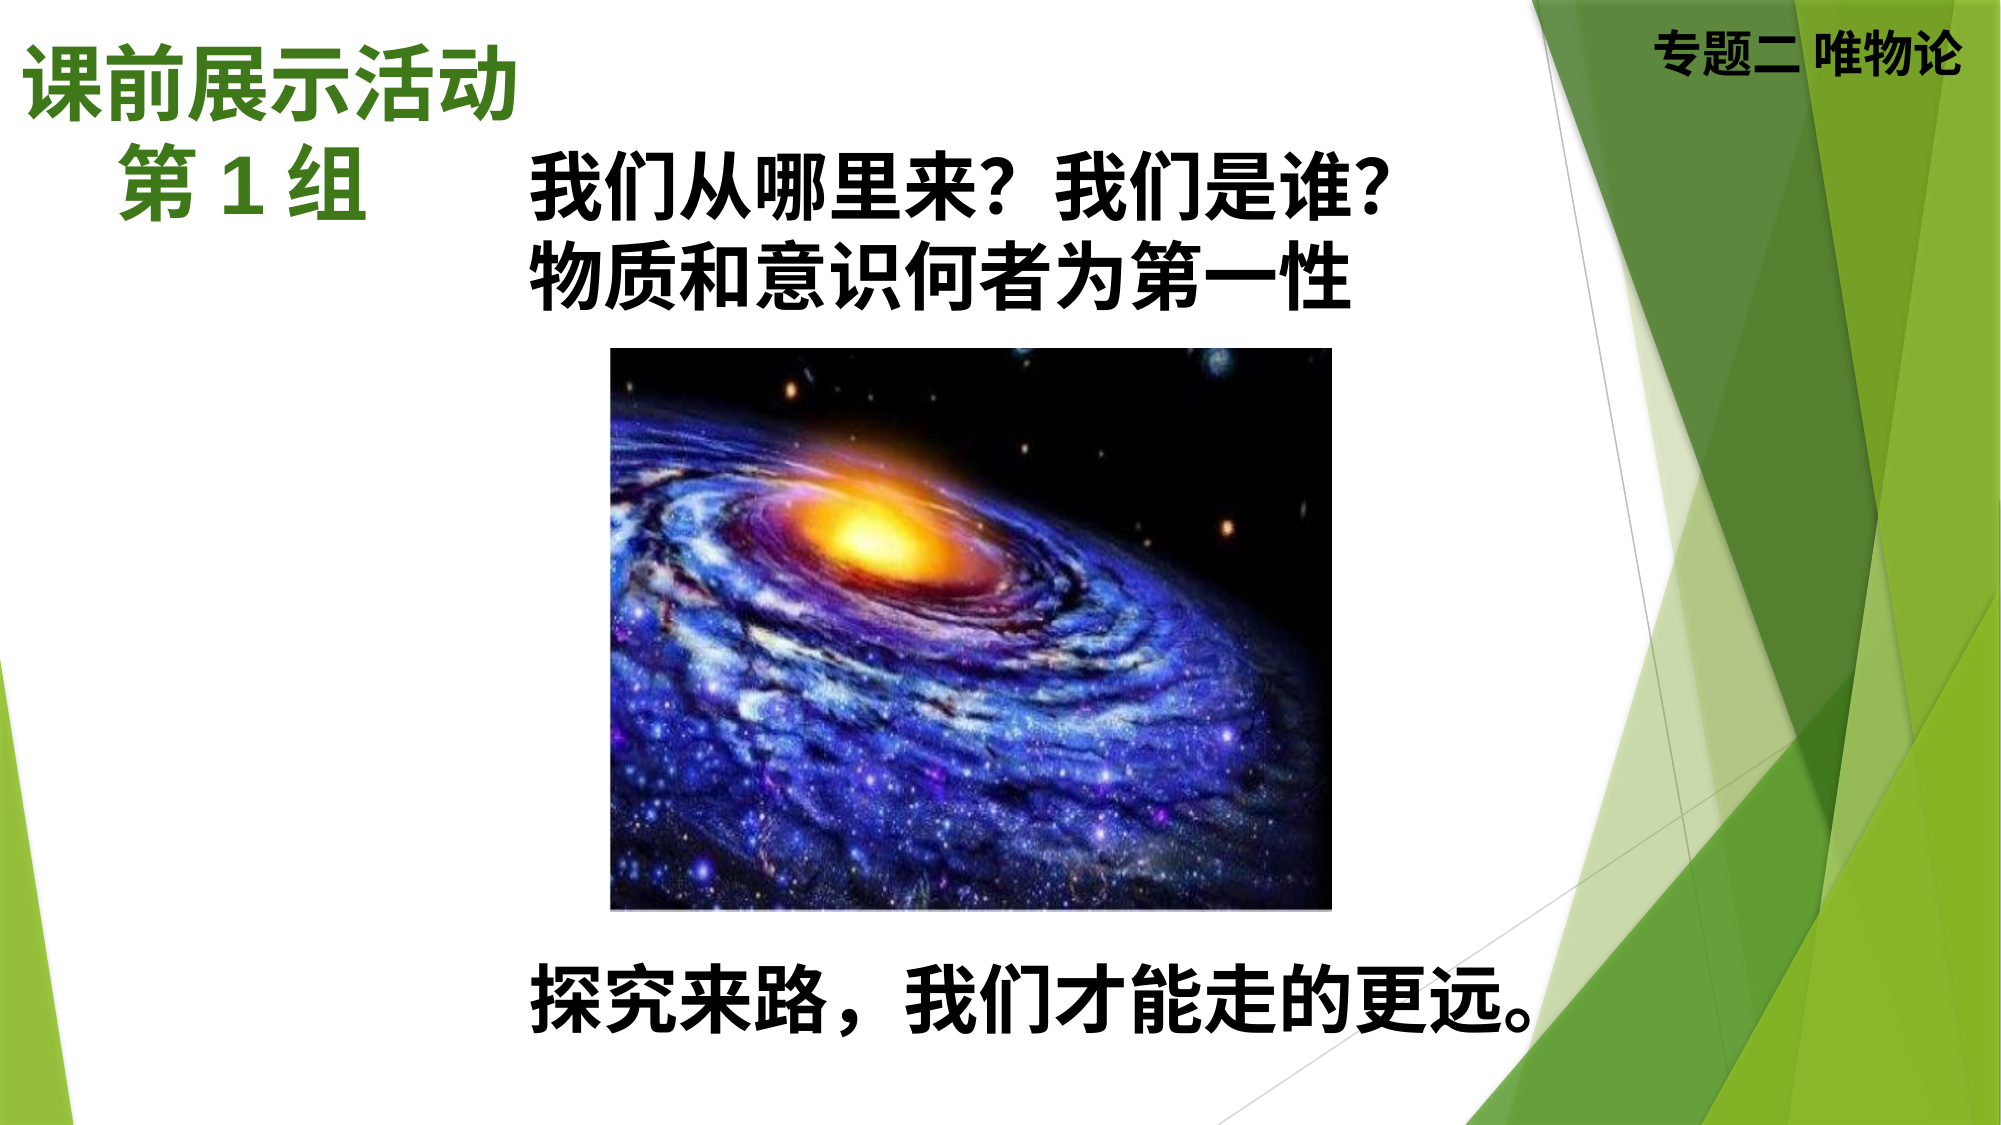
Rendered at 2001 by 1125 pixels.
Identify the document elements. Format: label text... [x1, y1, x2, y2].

text_box 我们从哪里来？我们是谁？ 物质和意识何者为第一性 [513, 132, 1784, 327]
picture [609, 348, 1333, 912]
text_box 课前展示活动 第1组 [0, 21, 749, 201]
text_box 探究来路，我们才能走的更远。 [513, 945, 1641, 1051]
